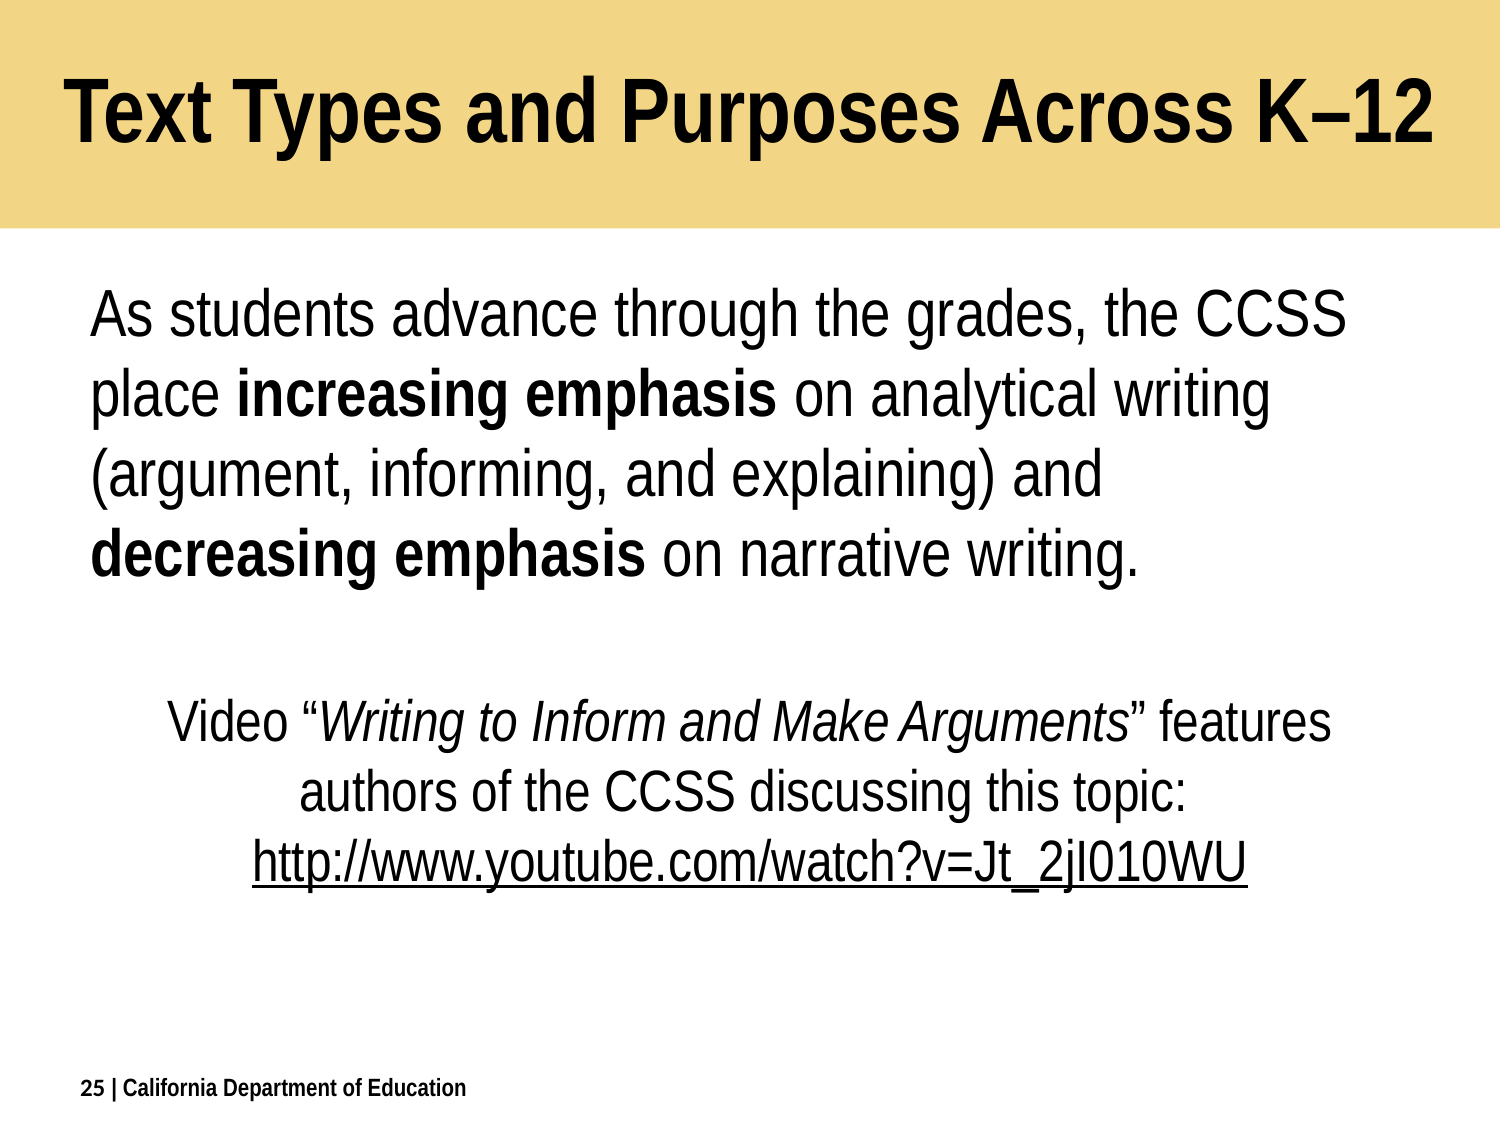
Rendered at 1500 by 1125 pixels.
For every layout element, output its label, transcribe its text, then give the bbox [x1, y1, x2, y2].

slide_number 25 [55, 1064, 121, 1124]
footer | California Department of Education [121, 1064, 699, 1124]
title Text Types and Purposes Across K–12 [0, 11, 1500, 200]
list As students advance through the grades, the CCSS place increasing emphasis on analytical writing (argument, informing, and explaining) and decreasing emphasis on narrative writing. Video “Writing to Inform and Make Arguments” features authors of the CCSS discussing this topic: http://www.youtube.com/watch?v=Jt_2jI010WU [75, 262, 1425, 1054]
